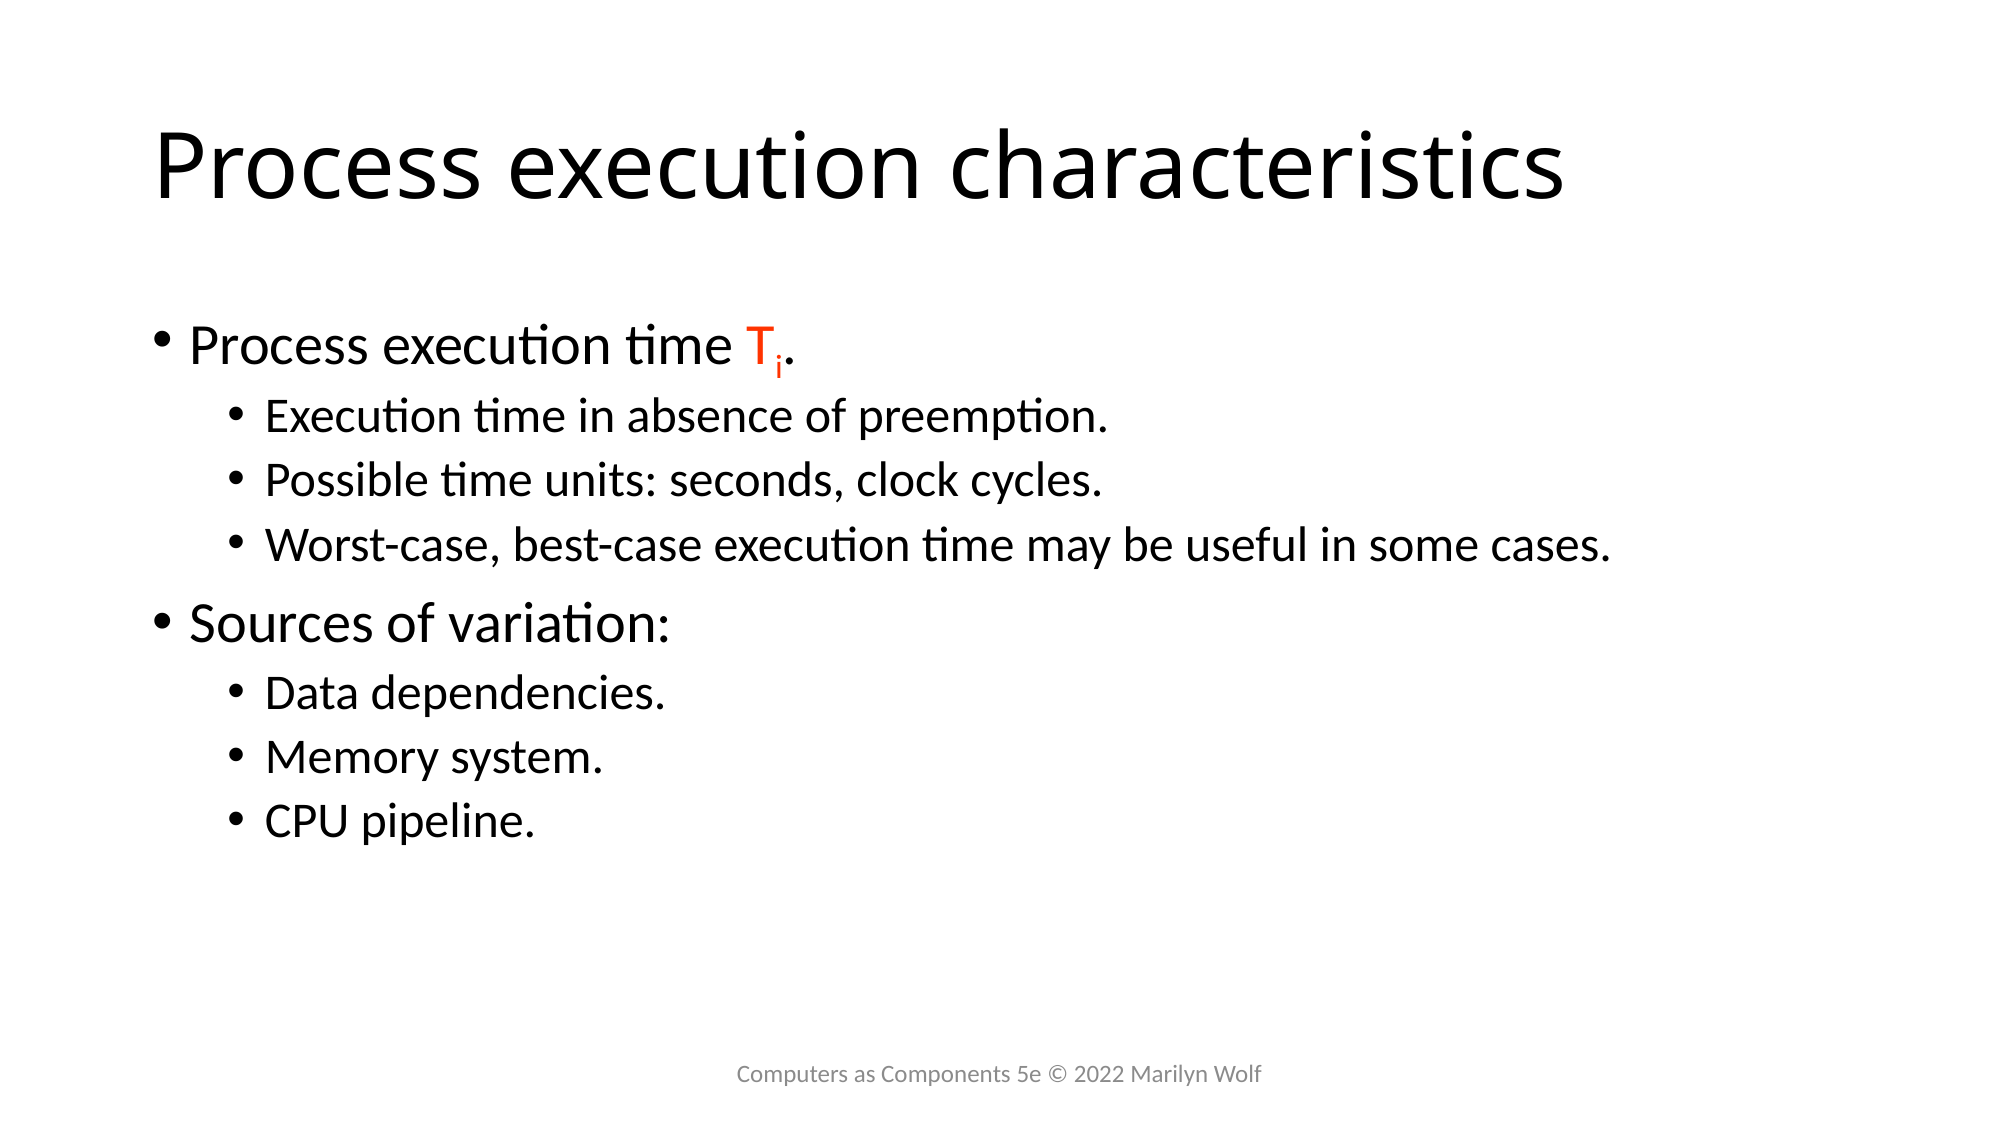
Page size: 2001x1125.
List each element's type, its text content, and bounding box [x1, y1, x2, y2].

title Process execution characteristics [137, 59, 1863, 278]
footer Computers as Components 5e © 2022 Marilyn Wolf [662, 1042, 1338, 1103]
list Process execution time Ti. Execution time in absence of preemption. Possible time units: seconds, clock cycles. Worst-case, best-case execution time may be useful in some cases. Sources of variation: Data dependencies. Memory system. CPU pipeline. [137, 299, 1863, 1014]
